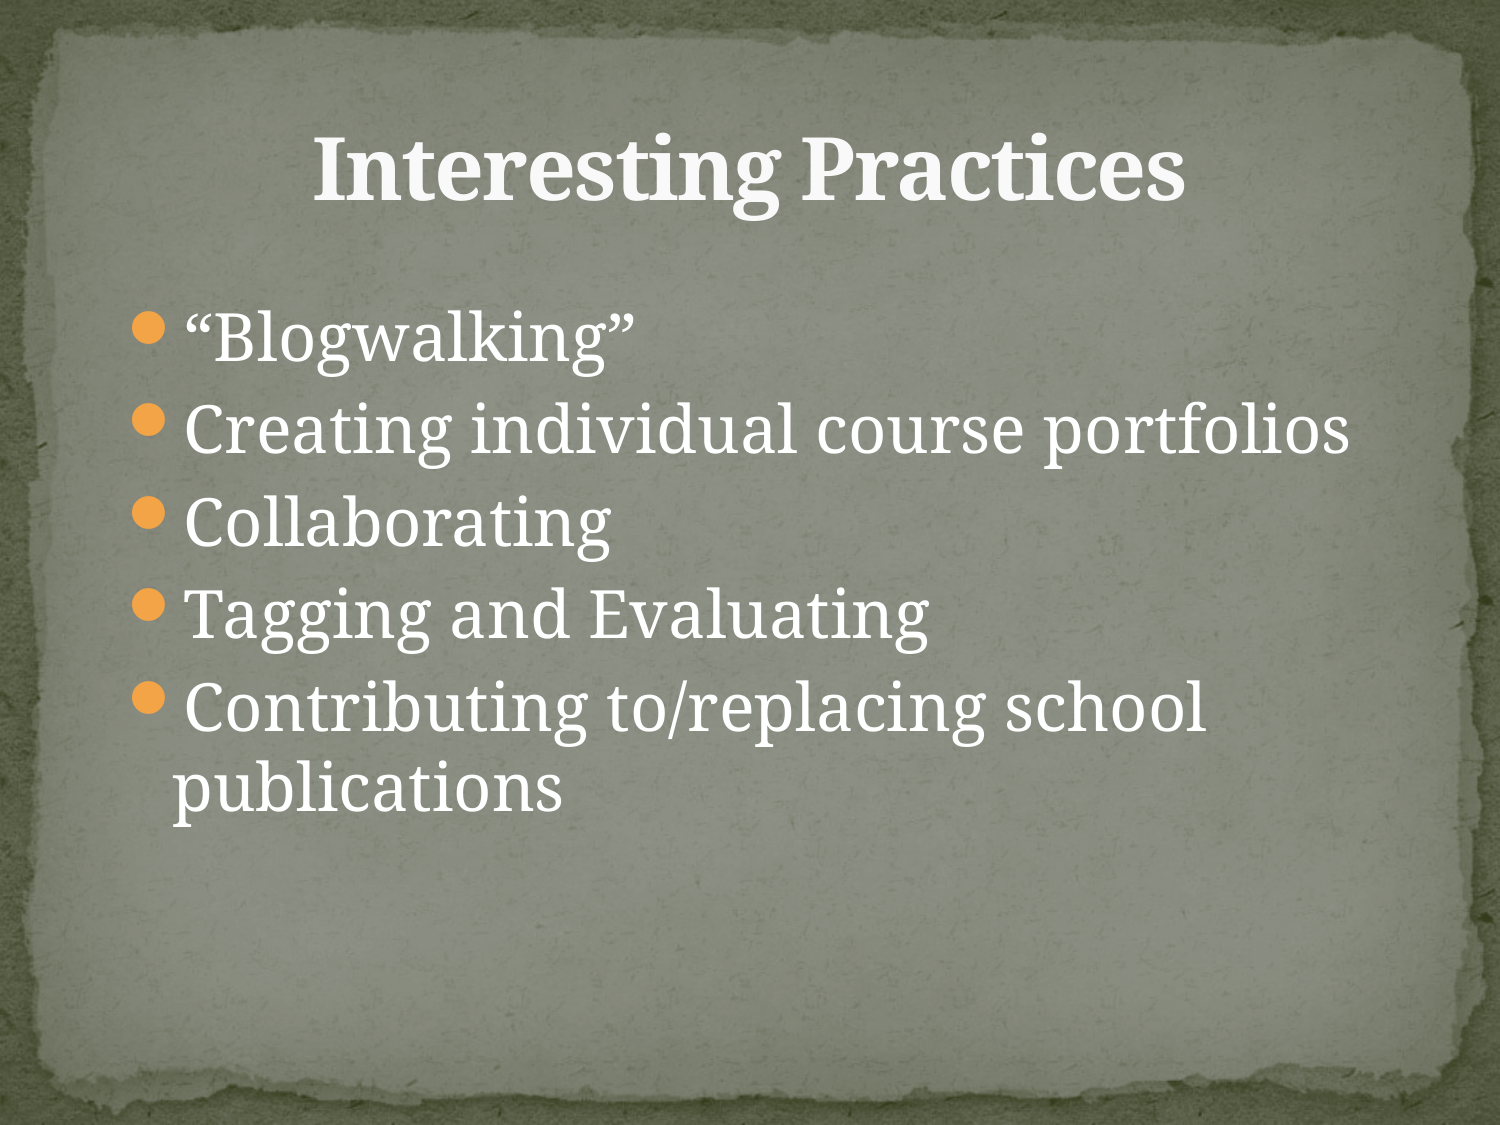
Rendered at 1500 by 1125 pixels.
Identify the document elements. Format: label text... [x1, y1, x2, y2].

list “Blogwalking” Creating individual course portfolios Collaborating Tagging and Evaluating Contributing to/replacing school publications [112, 287, 1463, 1038]
title Interesting Practices [74, 24, 1425, 225]
